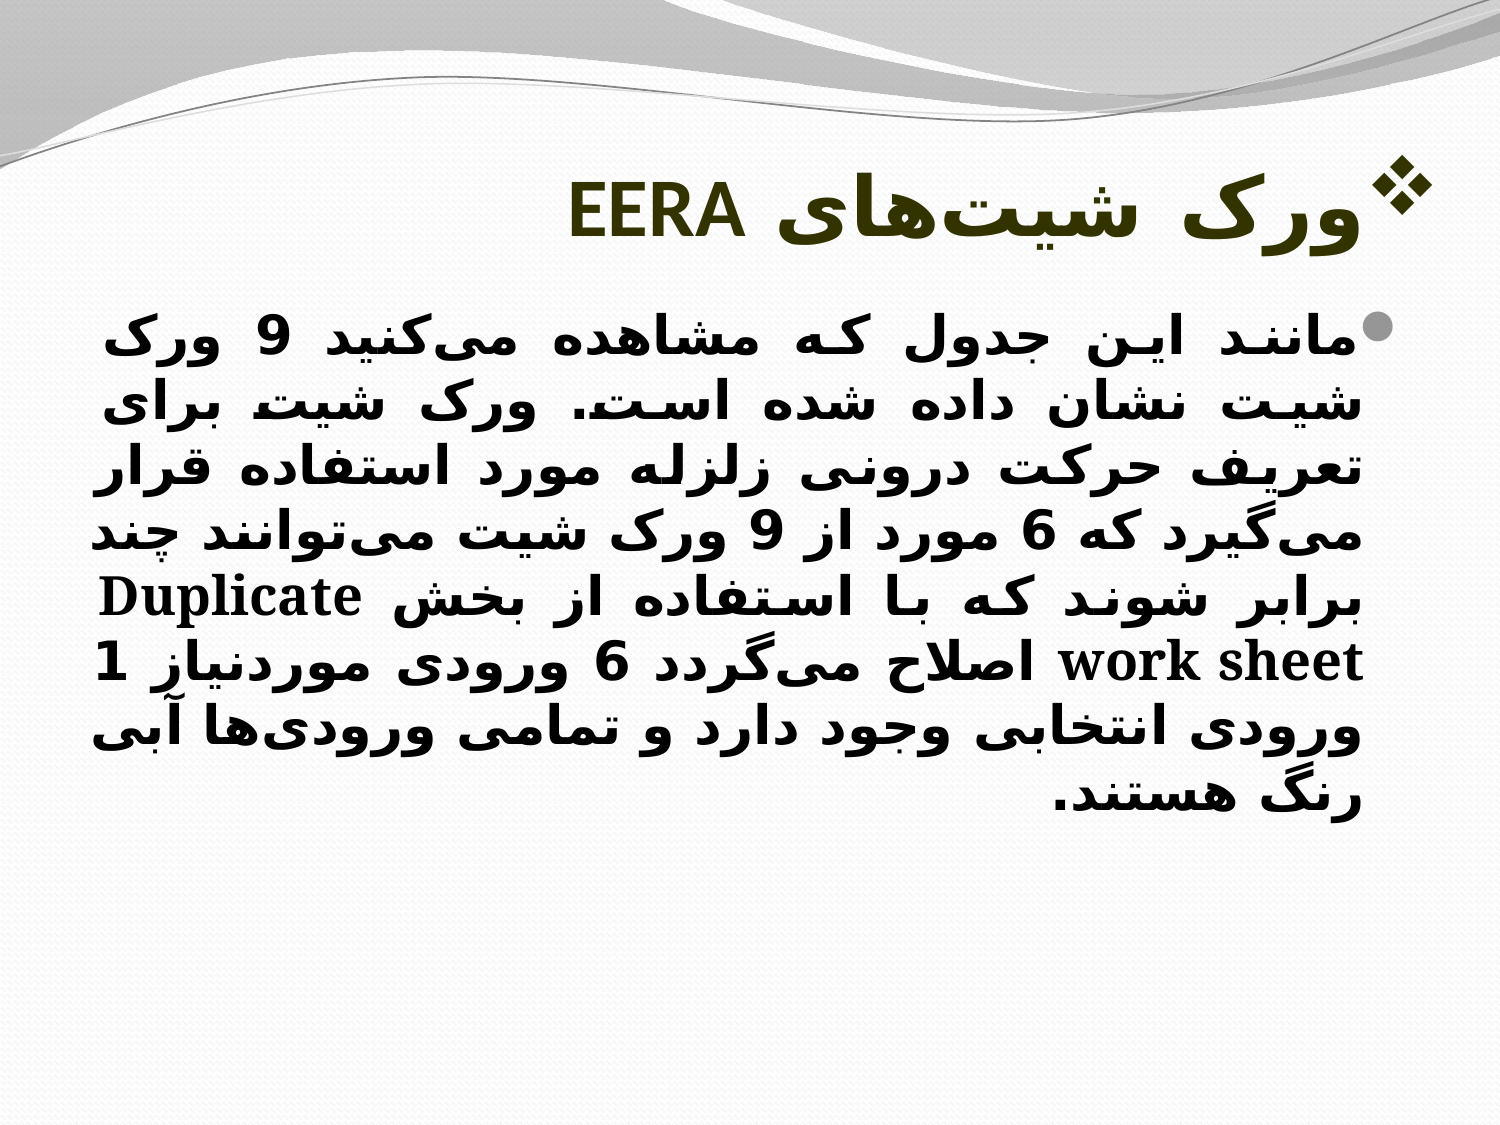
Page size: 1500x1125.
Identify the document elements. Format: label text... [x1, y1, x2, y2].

title ورک شیت‌های EERA [91, 70, 1442, 258]
list مانند این جدول که مشاهده می‌کنید 9 ورک شیت نشان داده شده است. ورک شیت برای تعریف حرکت درونی زلزله مورد استفاده قرار می‌گیرد که 6 مورد از 9 ورک شیت می‌توانند چند برابر شوند که با استفاده از بخش Duplicate work sheet اصلاح می‌گردد 6 ورودی موردنیاز 1 ورودی انتخابی وجود دارد و تمامی ورود‌ی‌ها آبی رنگ هستند. [75, 292, 1425, 1066]
